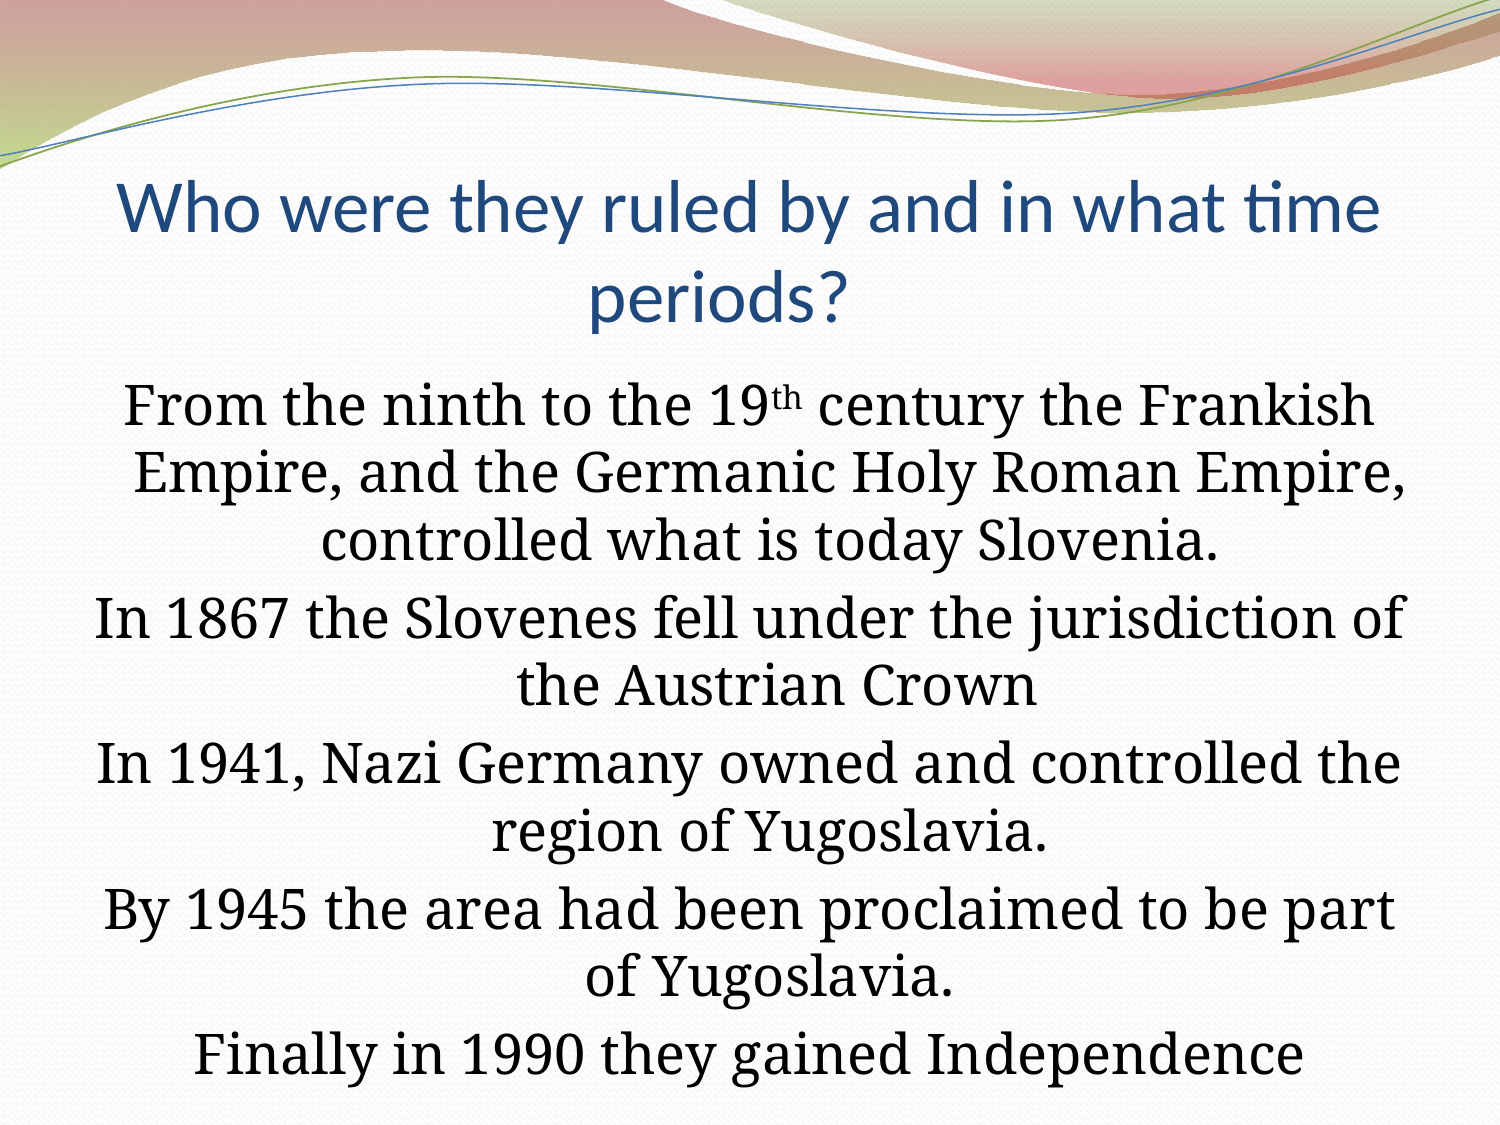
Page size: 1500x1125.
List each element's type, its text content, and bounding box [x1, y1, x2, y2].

list From the ninth to the 19th century the Frankish Empire, and the Germanic Holy Roman Empire, controlled what is today Slovenia. In 1867 the Slovenes fell under the jurisdiction of the Austrian Crown In 1941, Nazi Germany owned and controlled the region of Yugoslavia. By 1945 the area had been proclaimed to be part of Yugoslavia. Finally in 1990 they gained Independence [75, 362, 1425, 1100]
title Who were they ruled by and in what time periods? [75, 149, 1425, 338]
